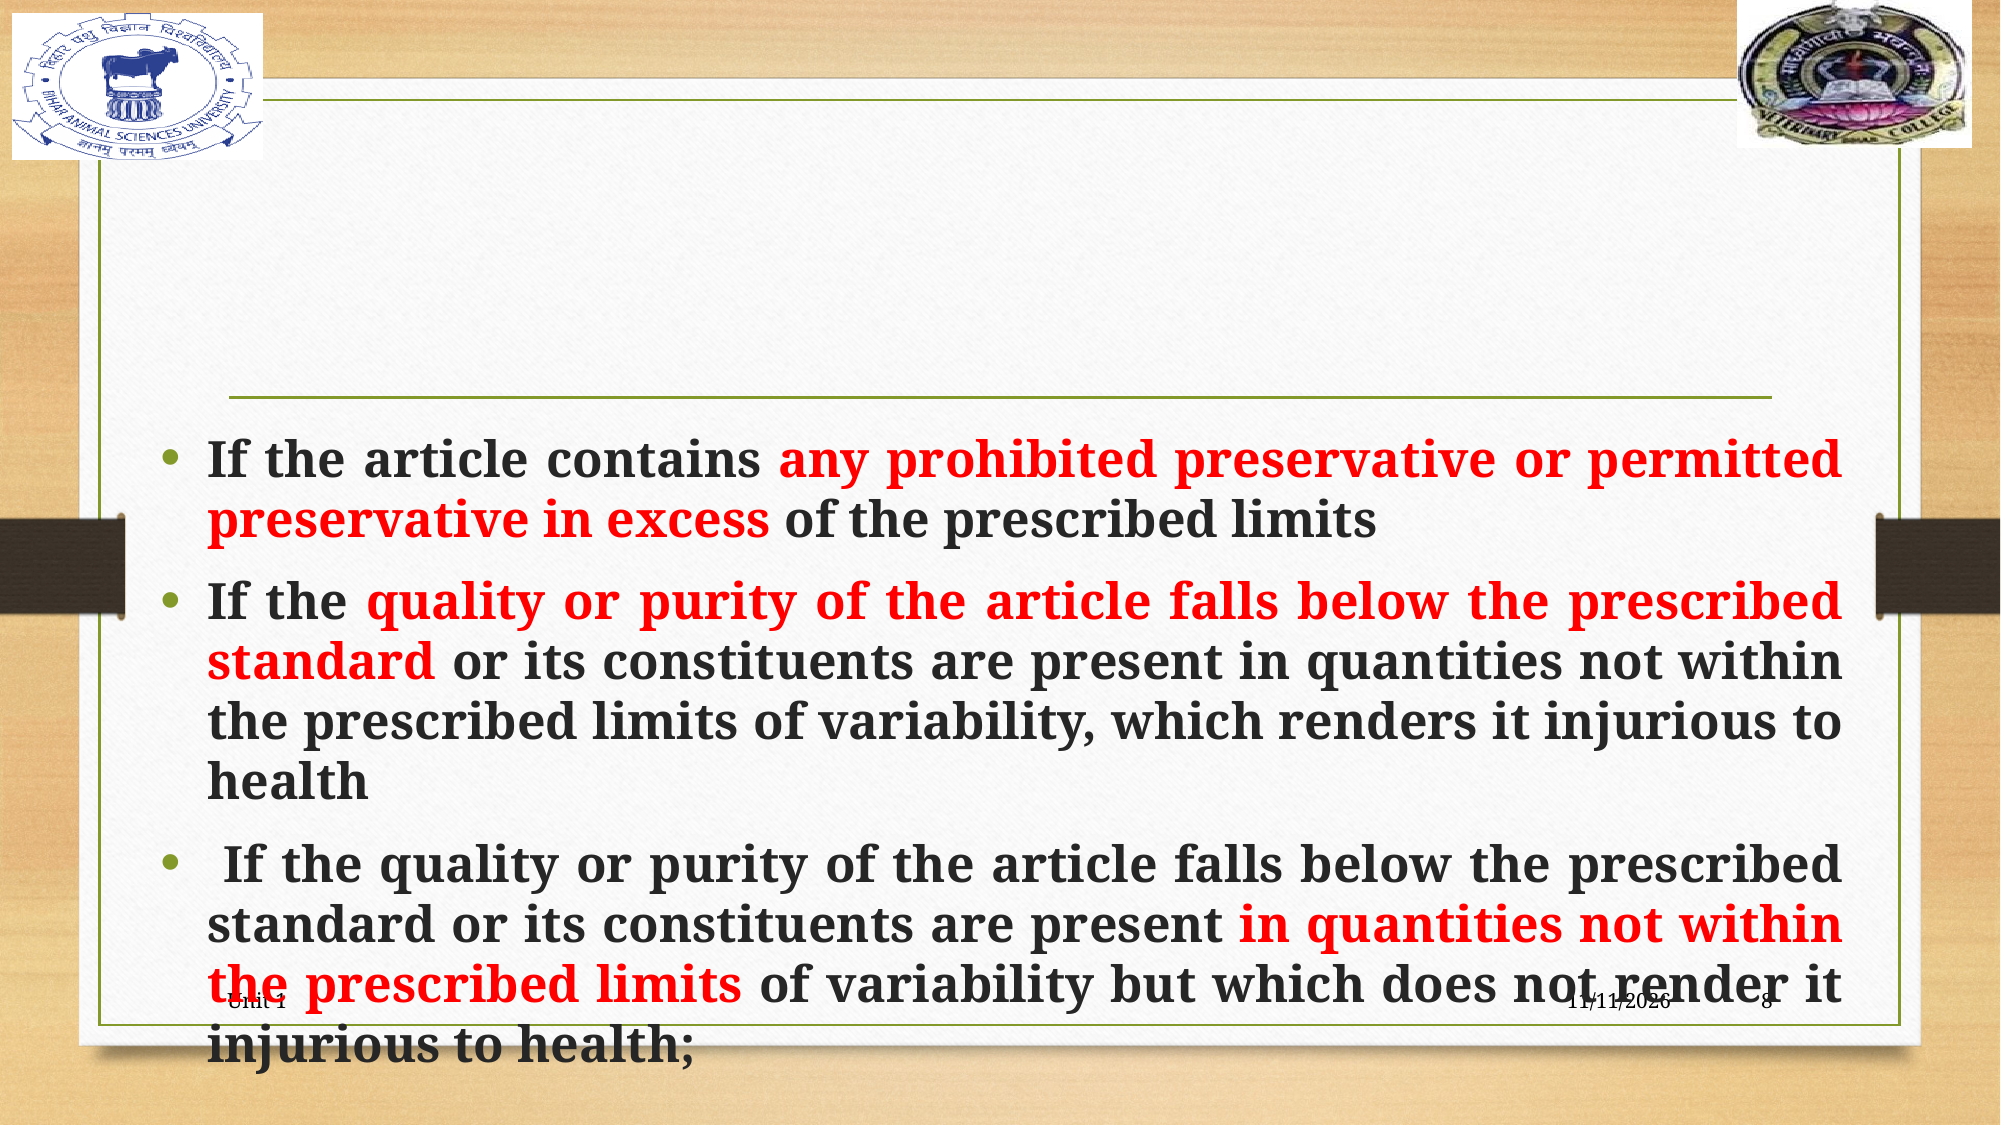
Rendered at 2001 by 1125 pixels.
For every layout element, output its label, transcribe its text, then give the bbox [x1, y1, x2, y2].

list If the article contains any prohibited preservative or permitted preservative in excess of the prescribed limits If the quality or purity of the article falls below the prescribed standard or its constituents are present in quantities not within the prescribed limits of variability, which renders it injurious to health If the quality or purity of the article falls below the prescribed standard or its constituents are present in quantities not within the prescribed limits of variability but which does not render it injurious to health; [145, 419, 1859, 964]
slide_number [1423, 979, 1686, 1025]
slide_number 8 [1698, 979, 1788, 1025]
picture [0, 0, 2001, 1125]
footer Unit 1 [212, 979, 1411, 1025]
